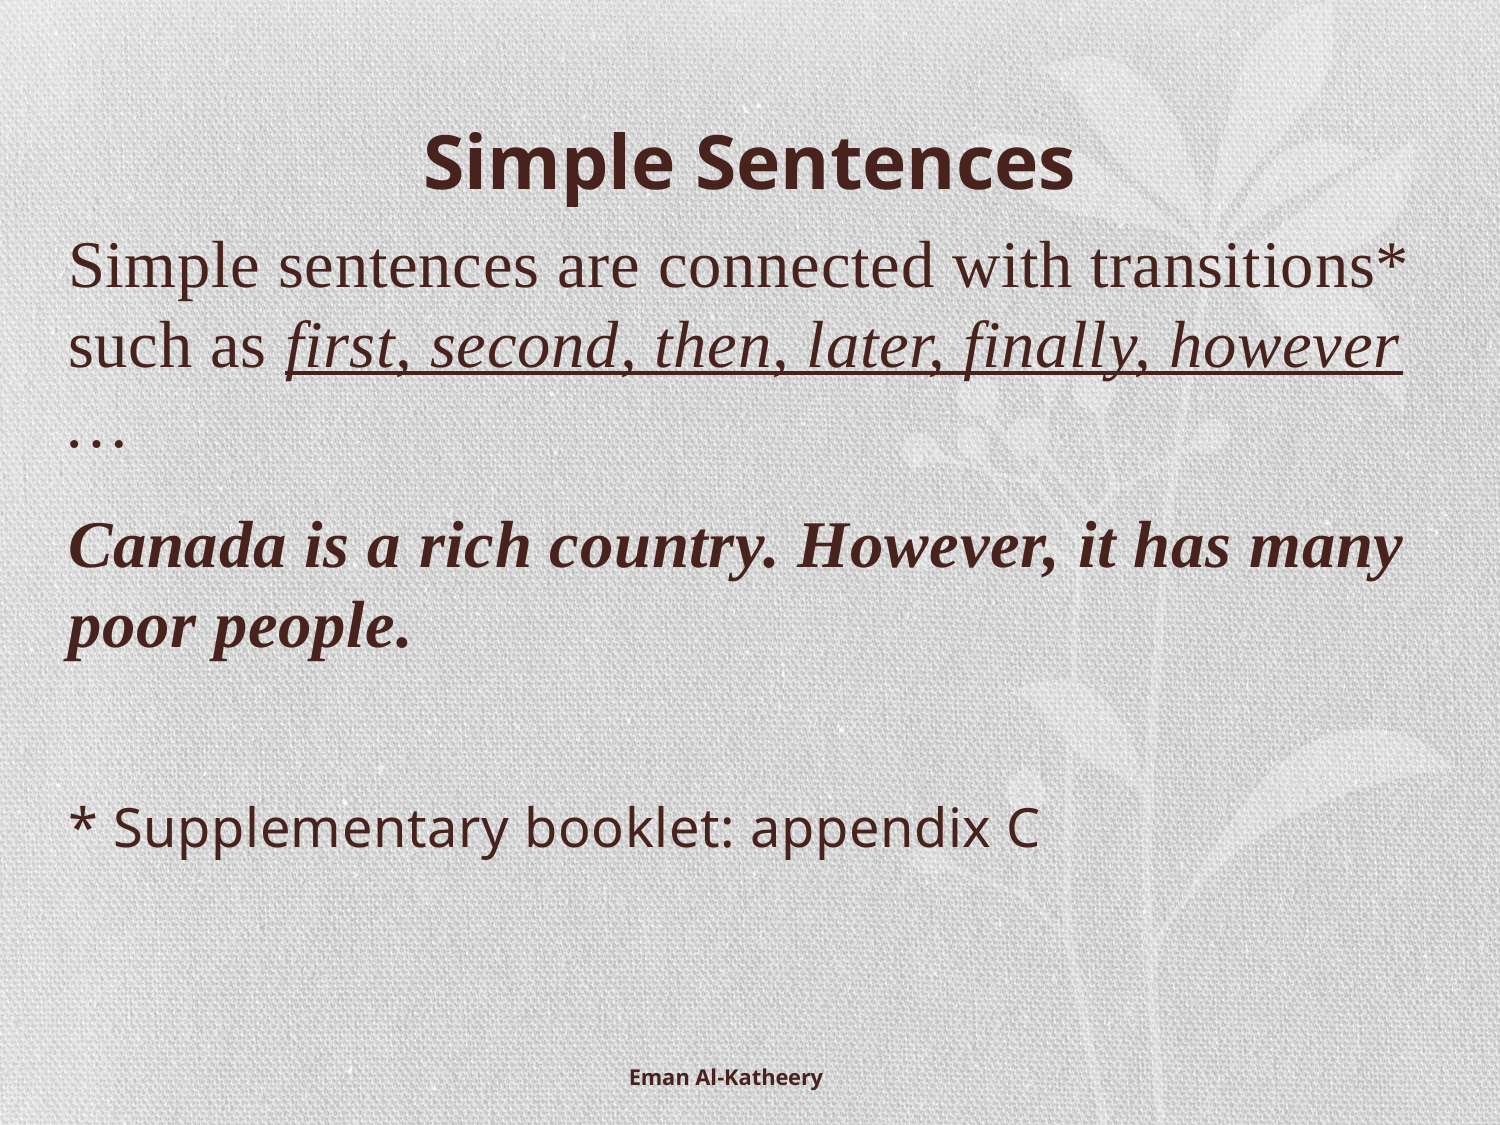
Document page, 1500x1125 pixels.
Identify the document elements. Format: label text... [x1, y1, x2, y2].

footer Eman Al-Katheery [614, 1054, 1285, 1103]
list Simple sentences are connected with transitions* such as first, second, then, later, finally, however … Canada is a rich country. However, it has many poor people. * Supplementary booklet: appendix C [53, 213, 1455, 1023]
title Simple Sentences [45, 37, 1455, 213]
